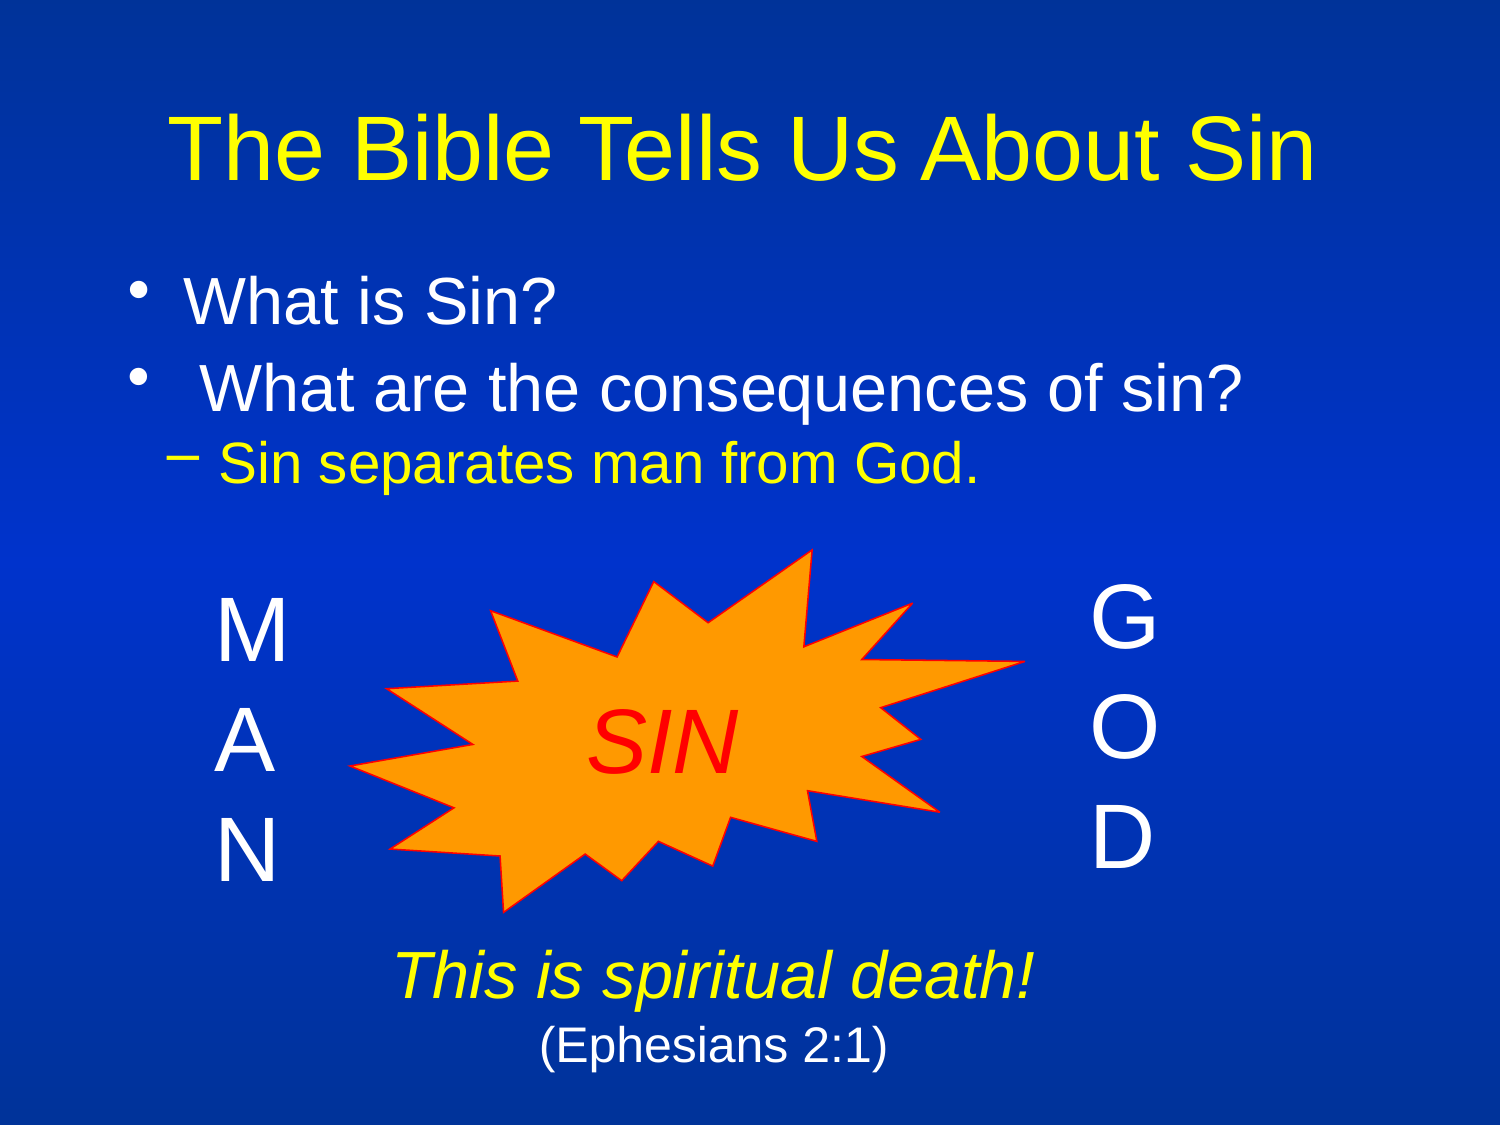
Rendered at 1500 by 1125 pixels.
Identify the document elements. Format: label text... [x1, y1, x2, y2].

text_box G O D [1074, 563, 1197, 895]
text_box M A N [200, 563, 322, 908]
title The Bible Tells Us About Sin [50, 50, 1438, 238]
text_box SIN [349, 563, 1025, 913]
text_box What are the consequences of sin? Sin separates man from God. [112, 337, 1413, 563]
text_box This is spiritual death! (Ephesians 2:1) [275, 924, 1153, 1080]
list What is Sin? [112, 249, 1450, 338]
